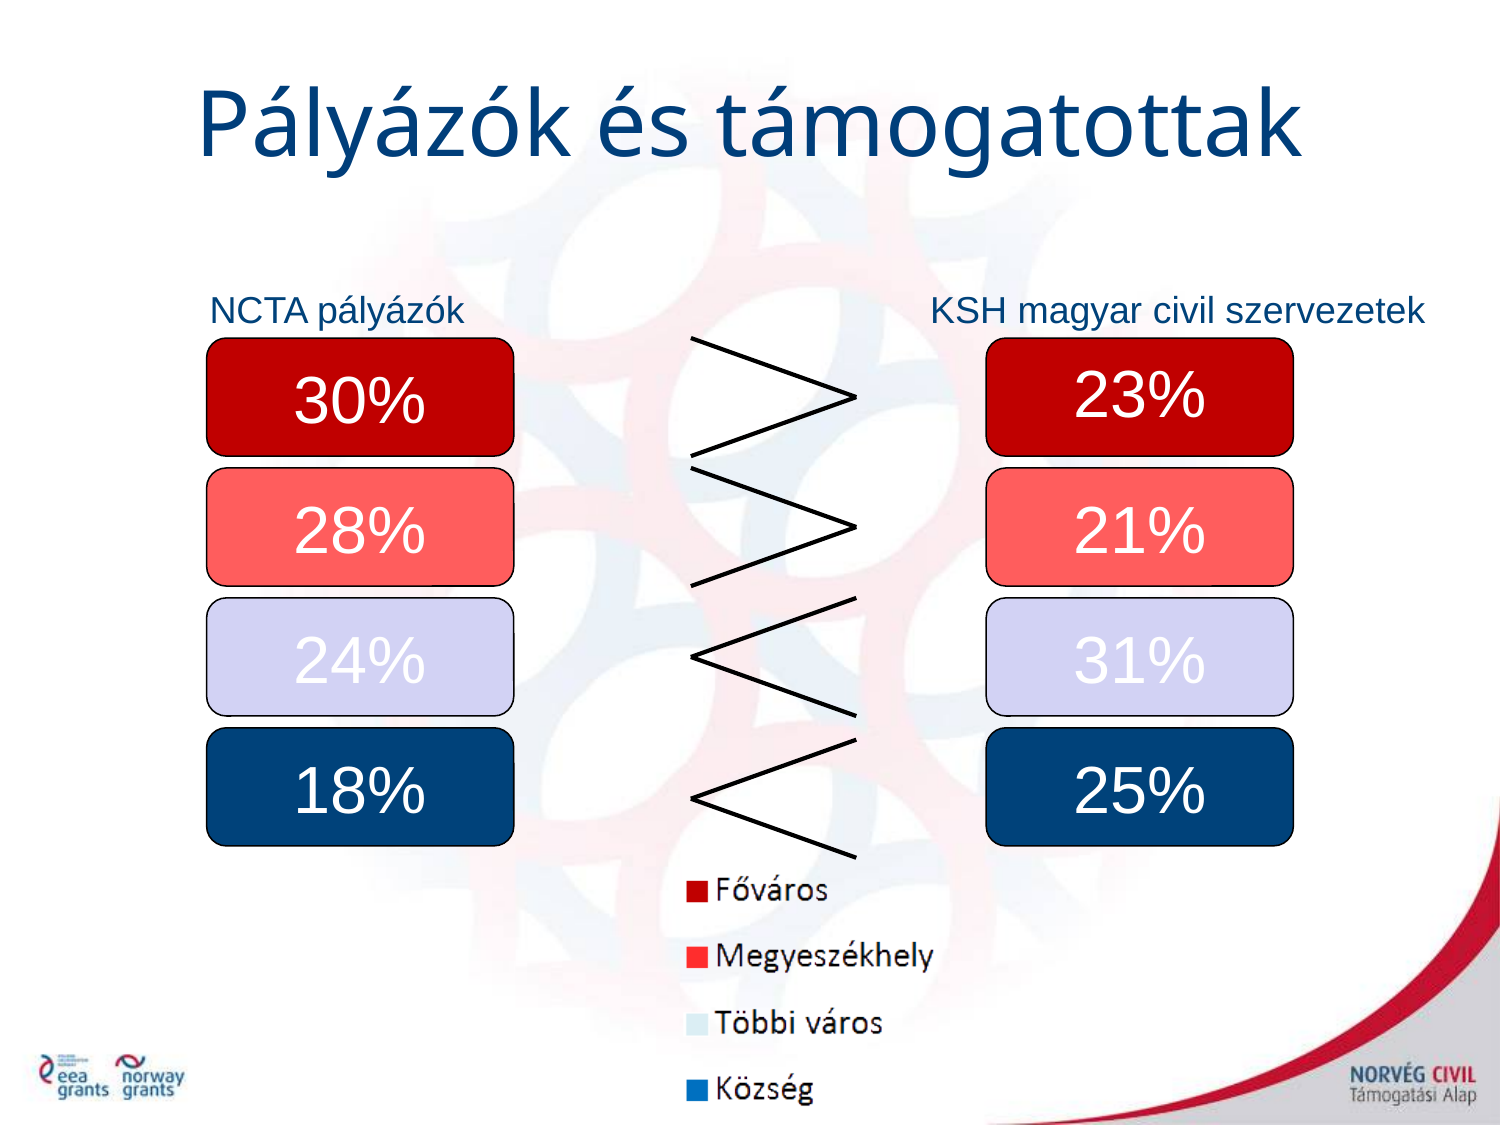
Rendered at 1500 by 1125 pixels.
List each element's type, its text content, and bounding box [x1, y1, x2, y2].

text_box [690, 739, 857, 858]
text_box 31% [986, 597, 1294, 716]
text_box KSH magyar civil szervezetek [915, 278, 1459, 339]
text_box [690, 597, 857, 717]
text_box 30% [206, 338, 514, 457]
text_box 24% [206, 597, 514, 716]
text_box 21% [986, 467, 1294, 587]
text_box 23% [986, 338, 1294, 457]
text_box Pályázók és támogatottak [41, 31, 1459, 209]
picture [0, 0, 1500, 1125]
text_box NCTA pályázók [194, 278, 491, 339]
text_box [690, 337, 857, 457]
text_box 28% [206, 467, 514, 587]
text_box 25% [986, 727, 1294, 846]
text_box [690, 467, 857, 587]
text_box 18% [206, 727, 514, 846]
